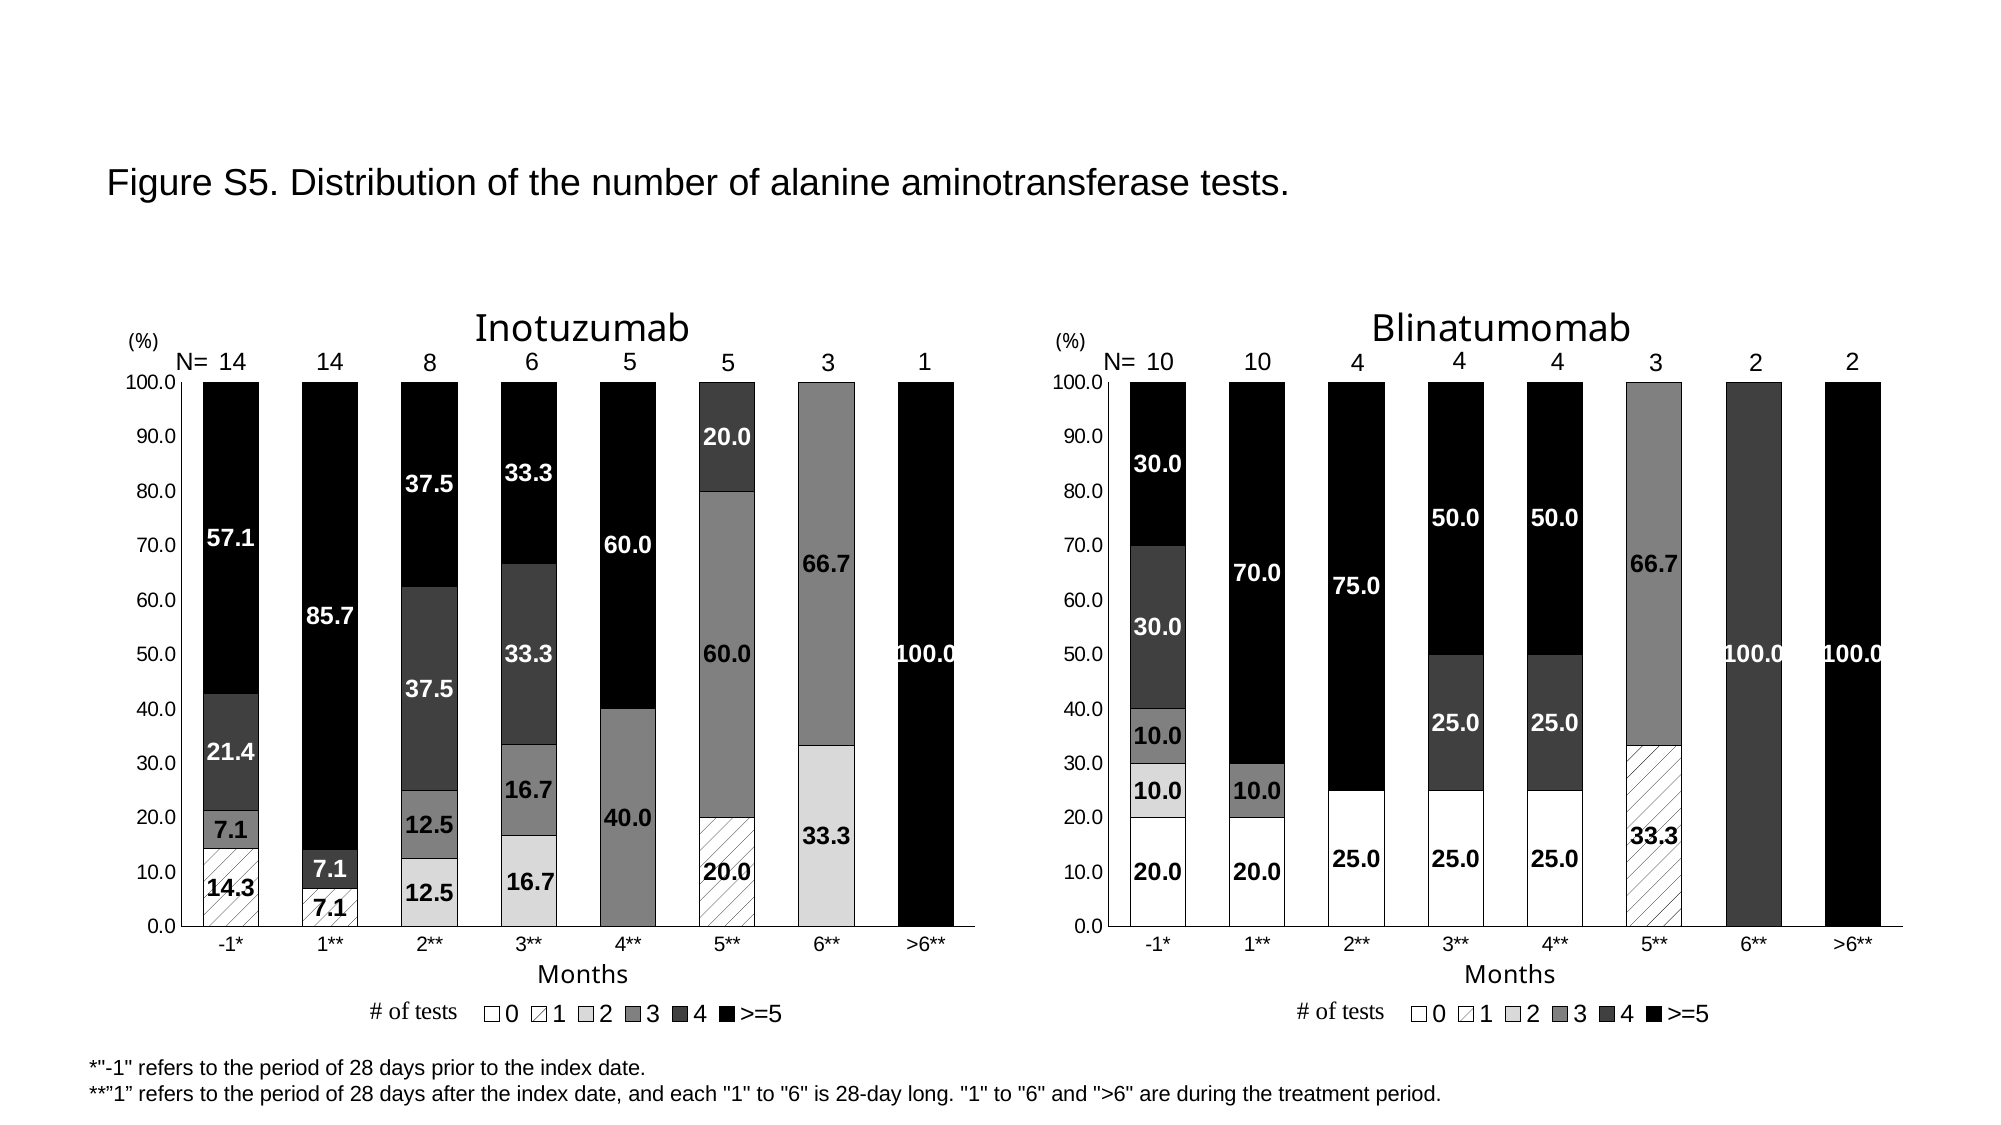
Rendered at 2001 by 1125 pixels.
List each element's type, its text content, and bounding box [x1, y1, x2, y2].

text_box Figure S5. Distribution of the number of alanine aminotransferase tests. [91, 150, 1819, 211]
chart [95, 266, 999, 1037]
chart [1022, 266, 1926, 1037]
text_box *"-1" refers to the period of 28 days prior to the index date. **”1” refers to the period of 28 days after the index date, and each "1" to "6" is 28-day long. "1" to "6" and ">6" are during the treatment period. [74, 1045, 1905, 1114]
